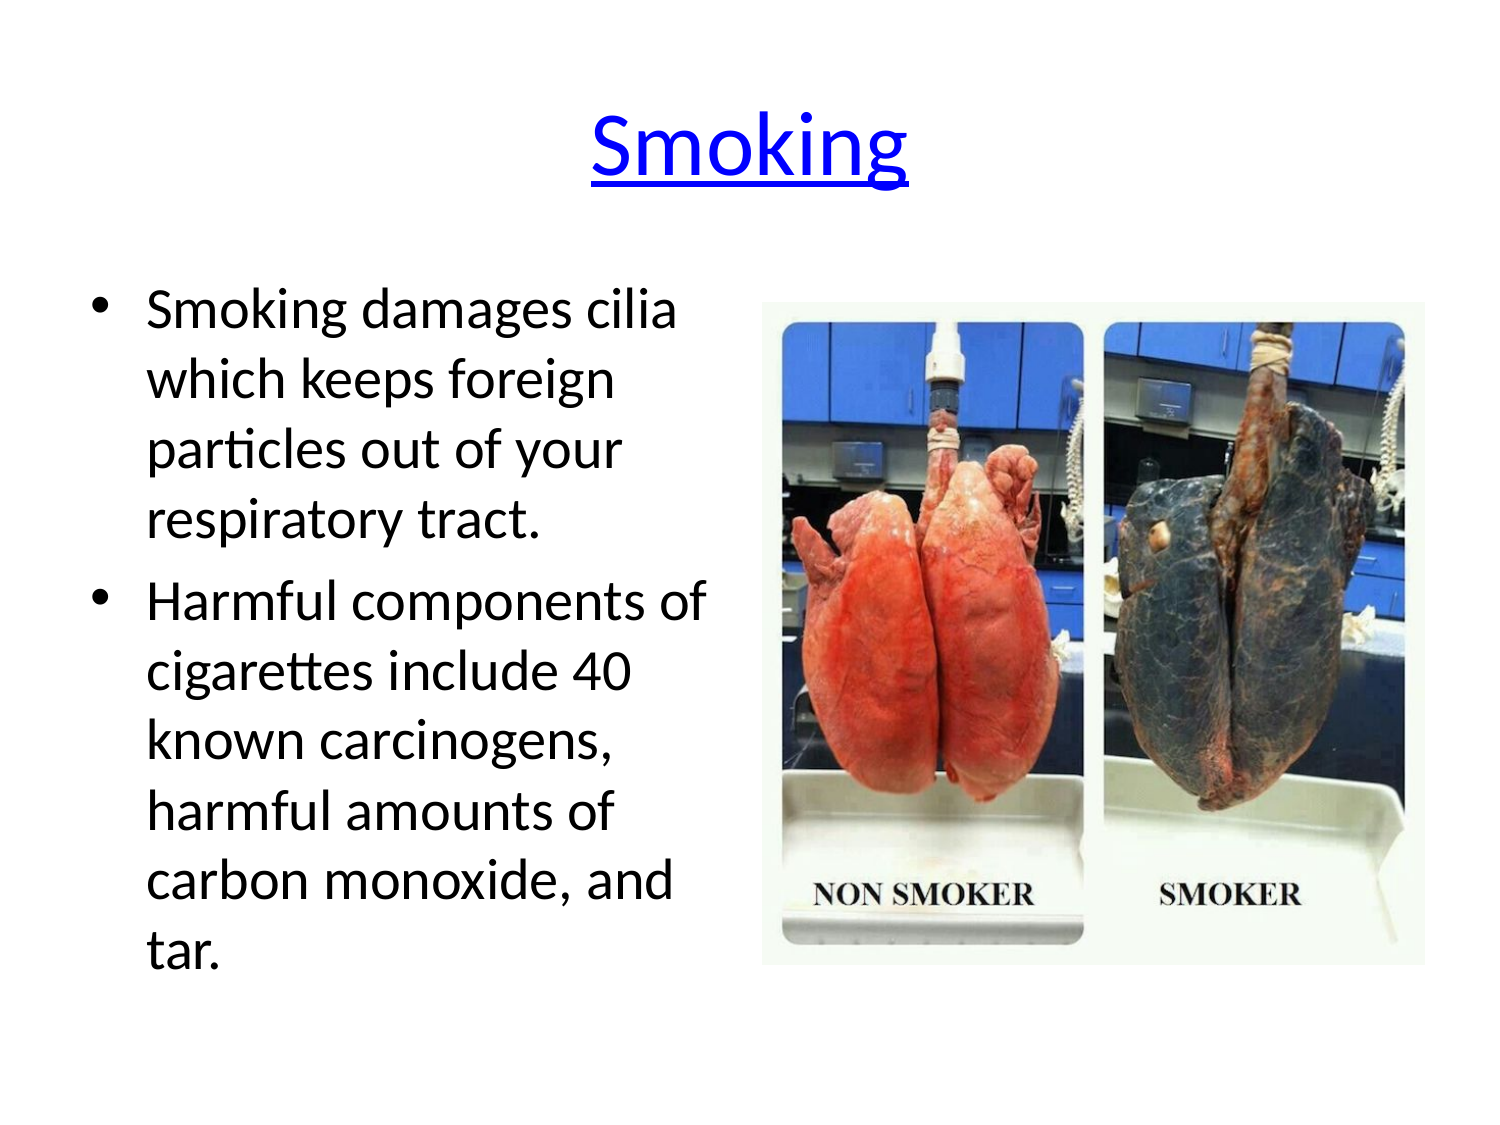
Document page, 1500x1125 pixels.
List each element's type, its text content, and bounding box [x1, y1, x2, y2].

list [762, 262, 1426, 1006]
title Smoking [75, 45, 1425, 233]
list Smoking damages cilia which keeps foreign particles out of your respiratory tract. Harmful components of cigarettes include 40 known carcinogens, harmful amounts of carbon monoxide, and tar. [75, 262, 738, 1005]
